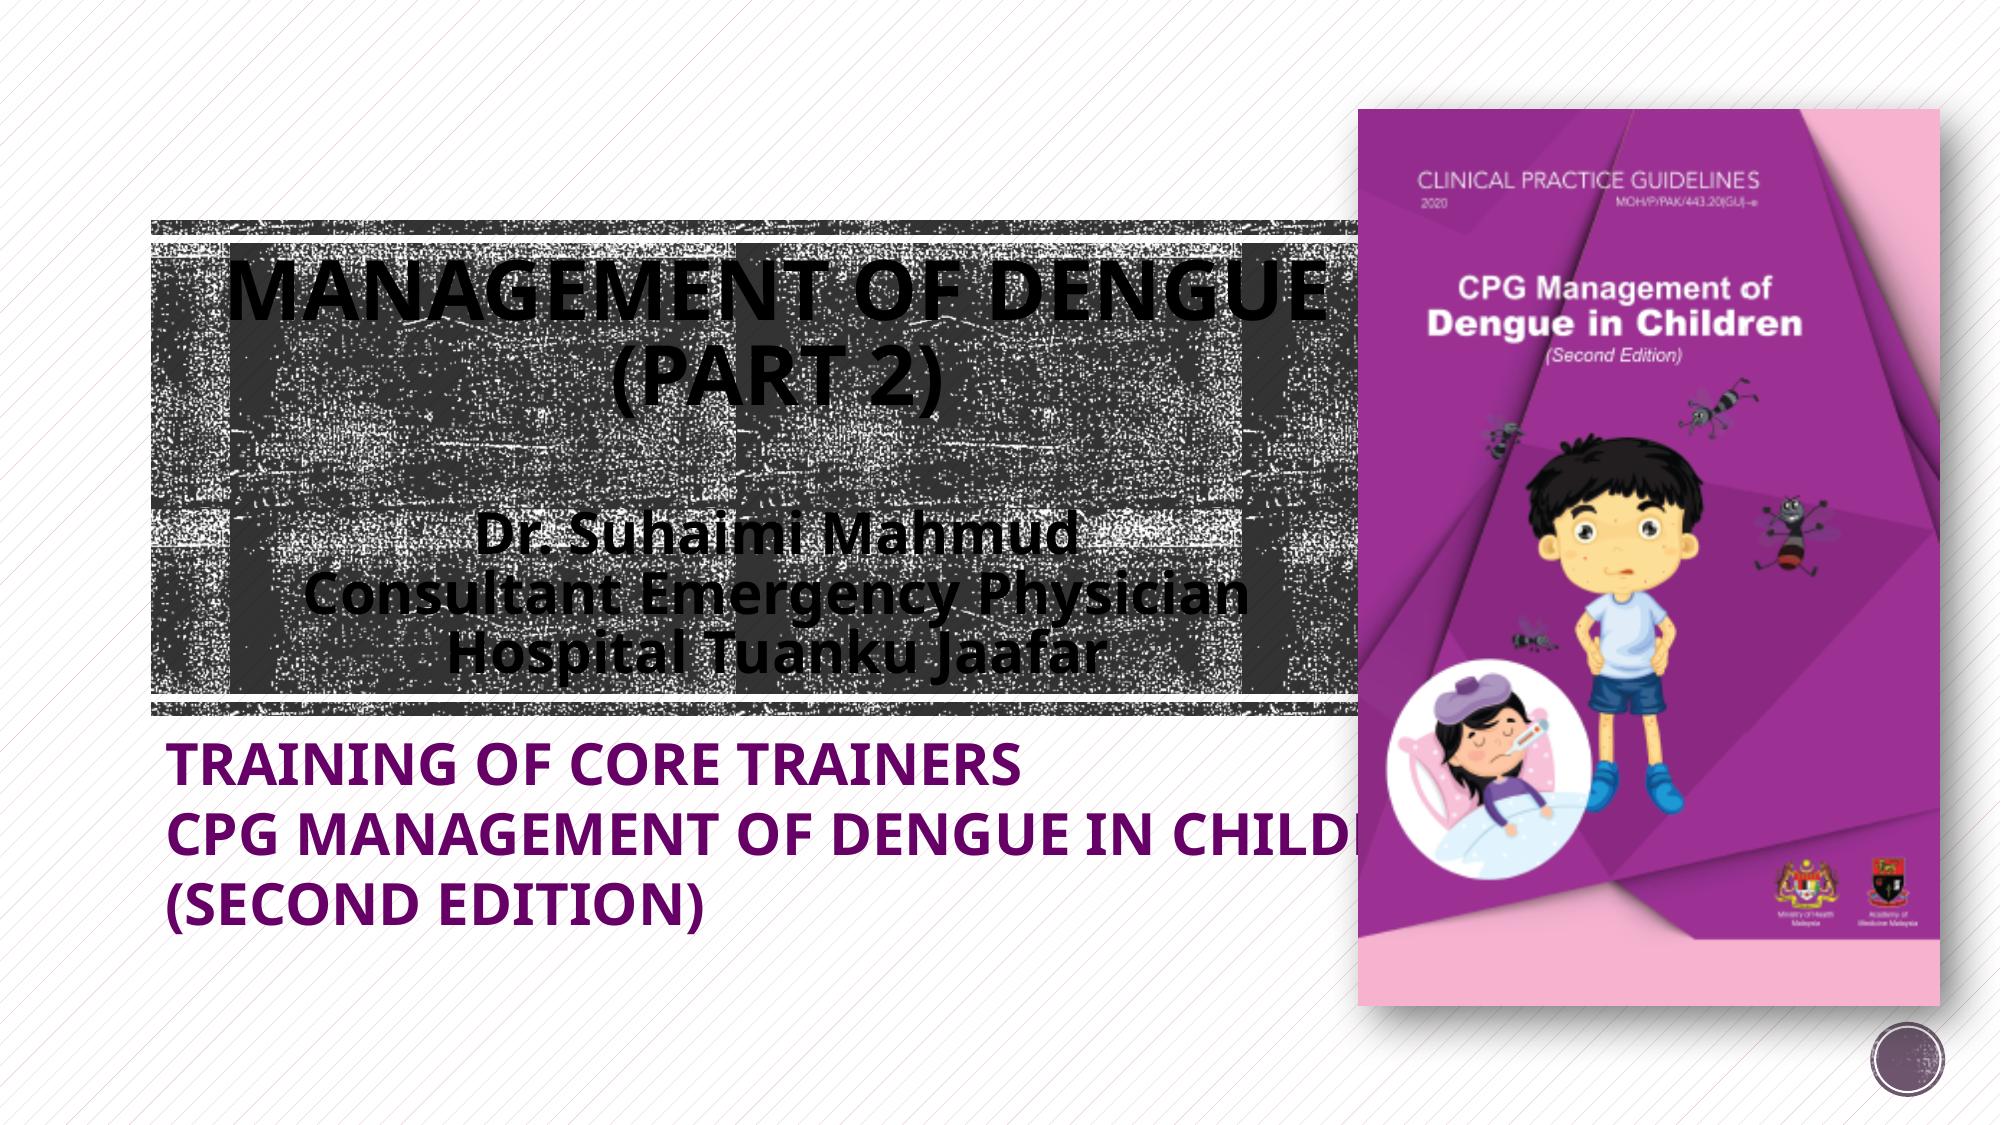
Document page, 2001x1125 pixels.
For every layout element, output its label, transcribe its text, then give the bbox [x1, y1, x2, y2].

title MANAGEMENT OF DENGUE (PART 2) Dr. Suhaimi Mahmud Consultant Emergency Physician Hospital Tuanku Jaafar [172, 234, 1340, 704]
picture [1358, 109, 1940, 1006]
subtitle TRAINING OF CORE TRAINERS CPG MANAGEMENT OF DENGUE IN CHILDREN (SECOND EDITION) [150, 720, 1340, 968]
